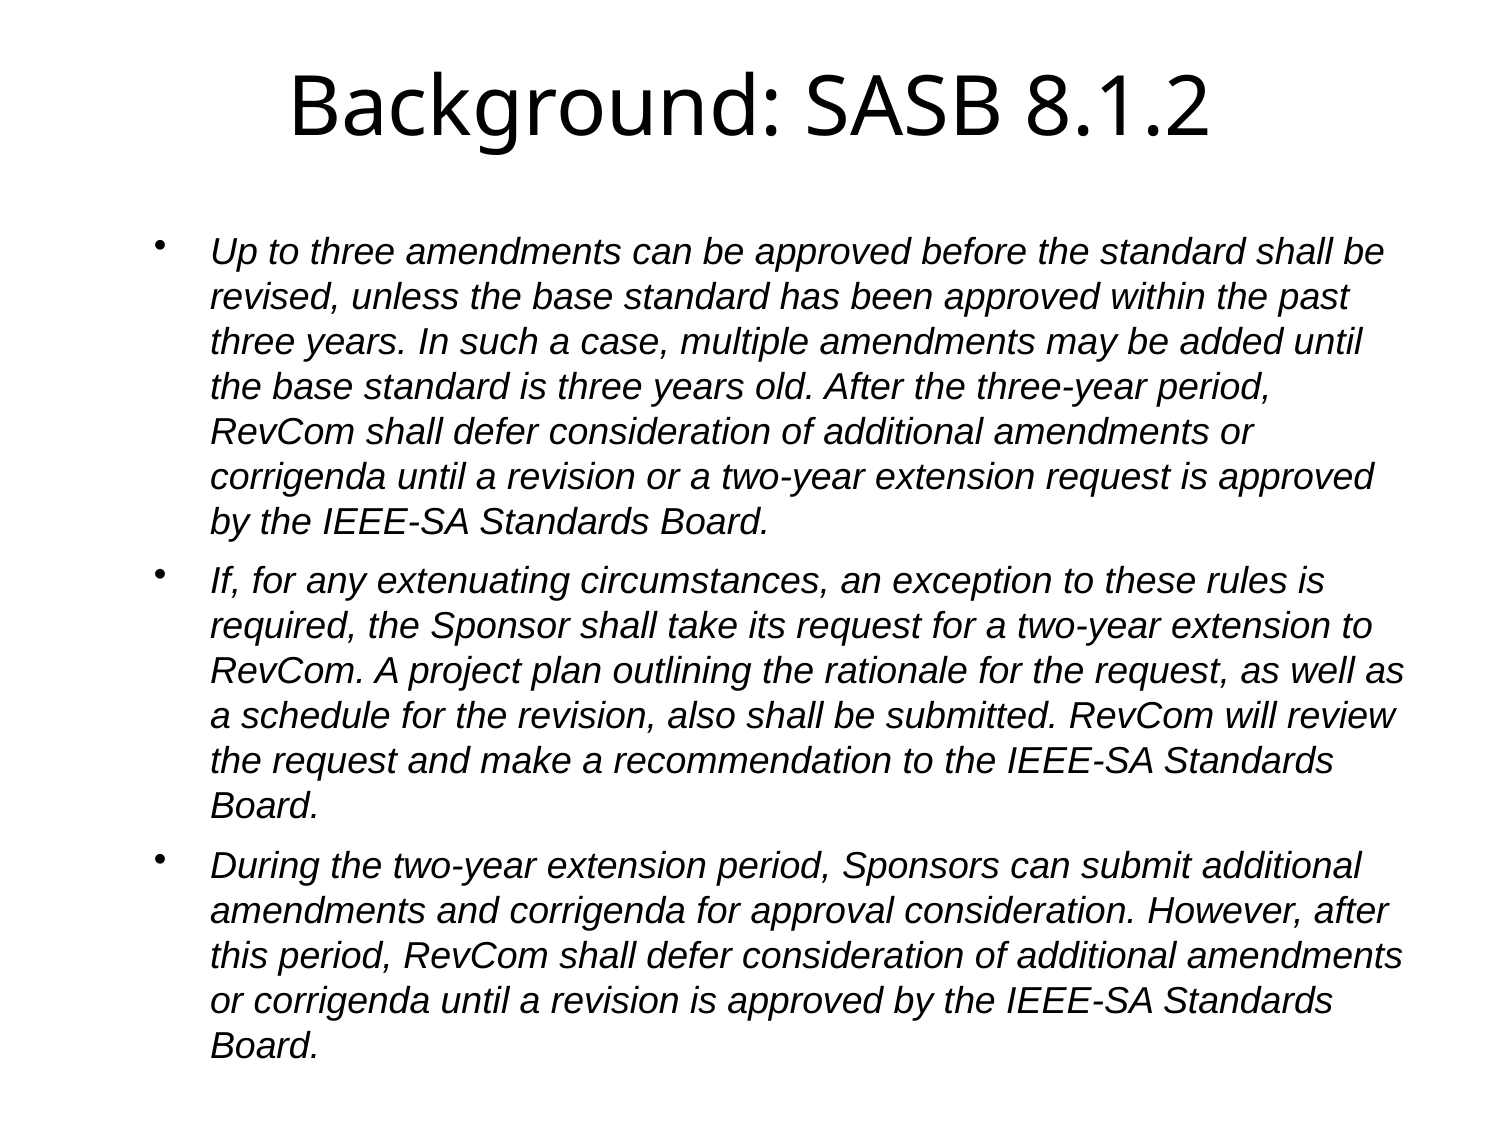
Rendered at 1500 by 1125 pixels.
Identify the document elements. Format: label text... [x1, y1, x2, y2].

title Background: SASB 8.1.2 [74, 44, 1426, 218]
list Up to three amendments can be approved before the standard shall be revised, unless the base standard has been approved within the past three years. In such a case, multiple amendments may be added until the base standard is three years old. After the three-year period, RevCom shall defer consideration of additional amendments or corrigenda until a revision or a two-year extension request is approved by the IEEE-SA Standards Board. If, for any extenuating circumstances, an exception to these rules is required, the Sponsor shall take its request for a two-year extension to RevCom. A project plan outlining the rationale for the request, as well as a schedule for the revision, also shall be submitted. RevCom will review the request and make a recommendation to the IEEE-SA Standards Board. During the two-year extension period, Sponsors can submit additional amendments and corrigenda for approval consideration. However, after this period, RevCom shall defer consideration of additional amendments or corrigenda until a revision is approved by the IEEE-SA Standards Board. [5, 218, 1426, 1125]
